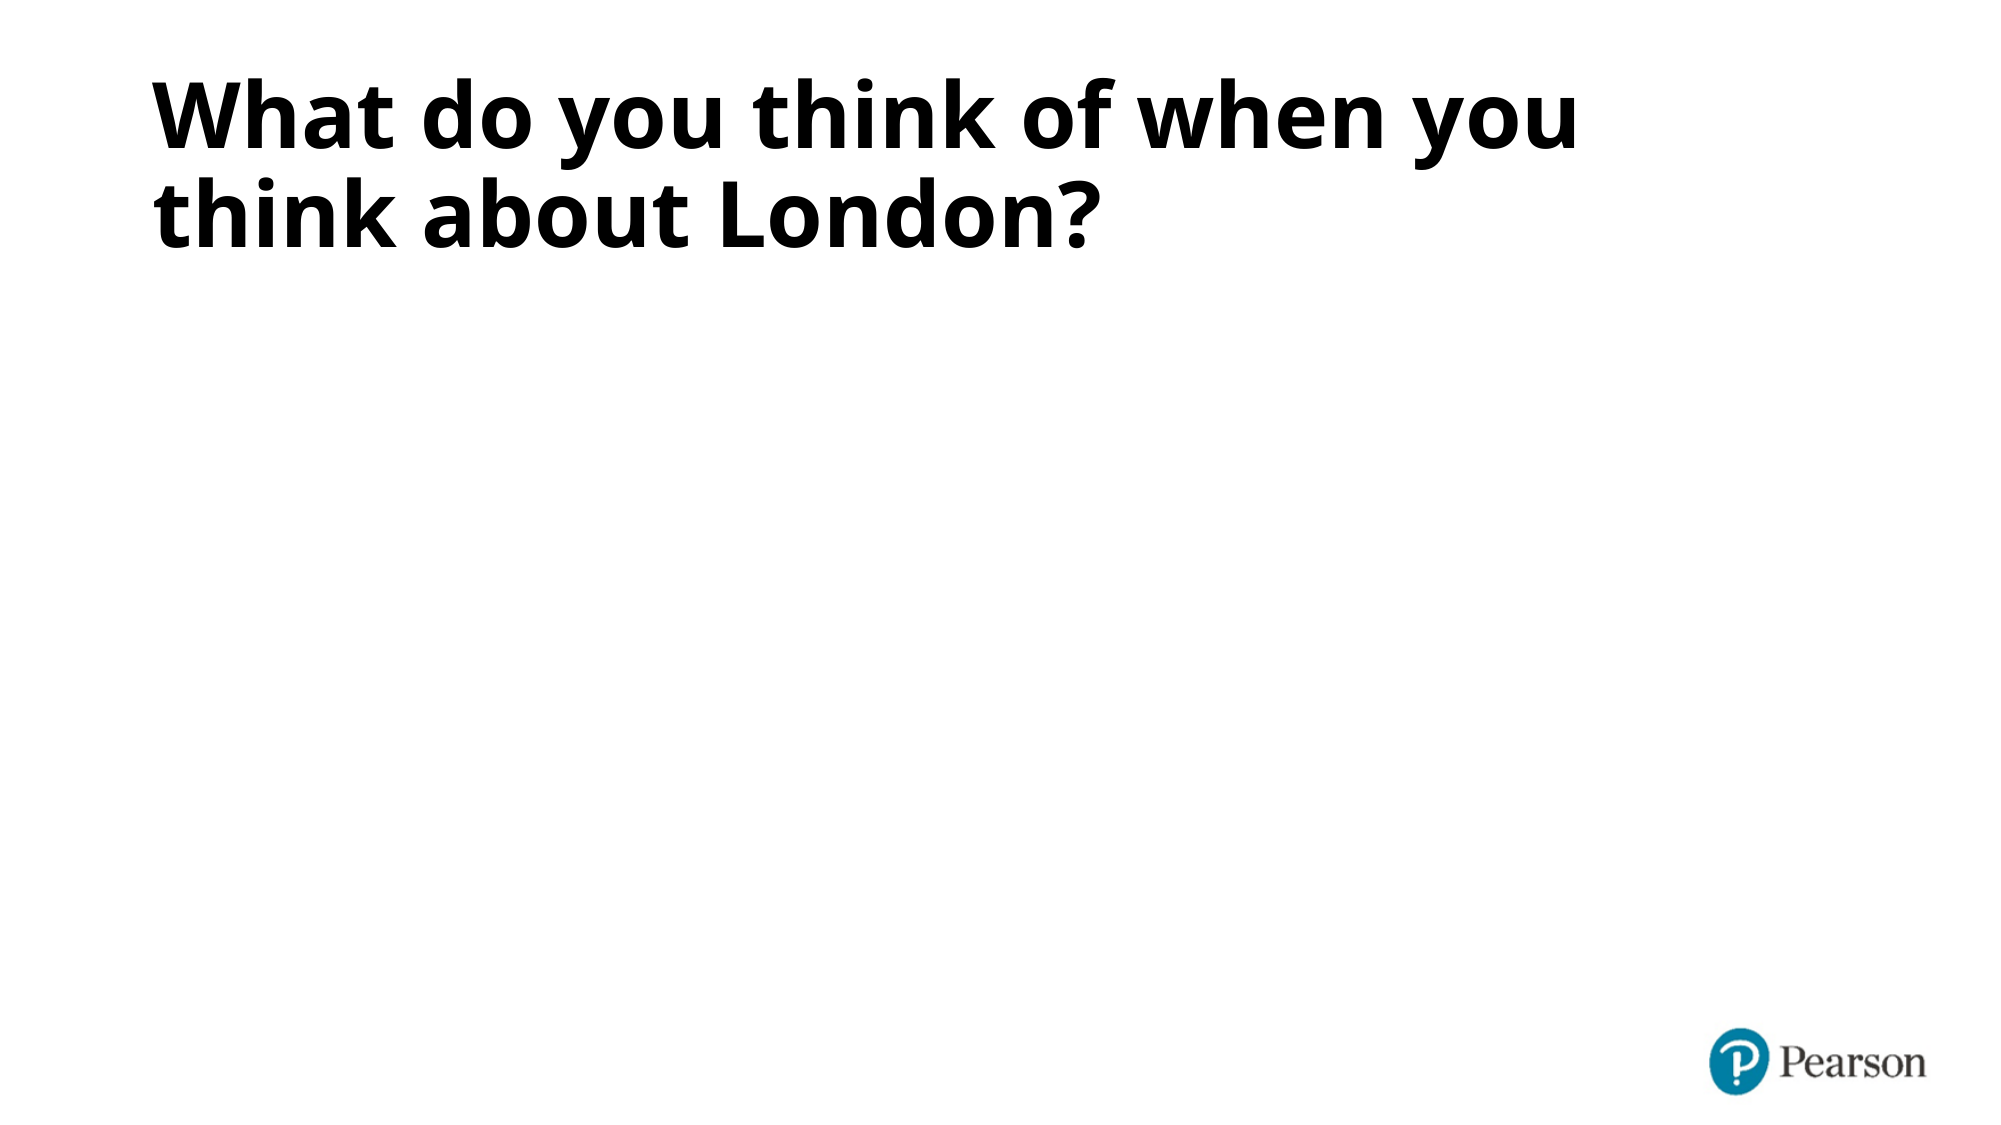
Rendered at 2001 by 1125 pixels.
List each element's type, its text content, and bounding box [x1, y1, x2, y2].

picture [1699, 1013, 1937, 1106]
title What do you think of when you think about London? [137, 59, 1863, 278]
